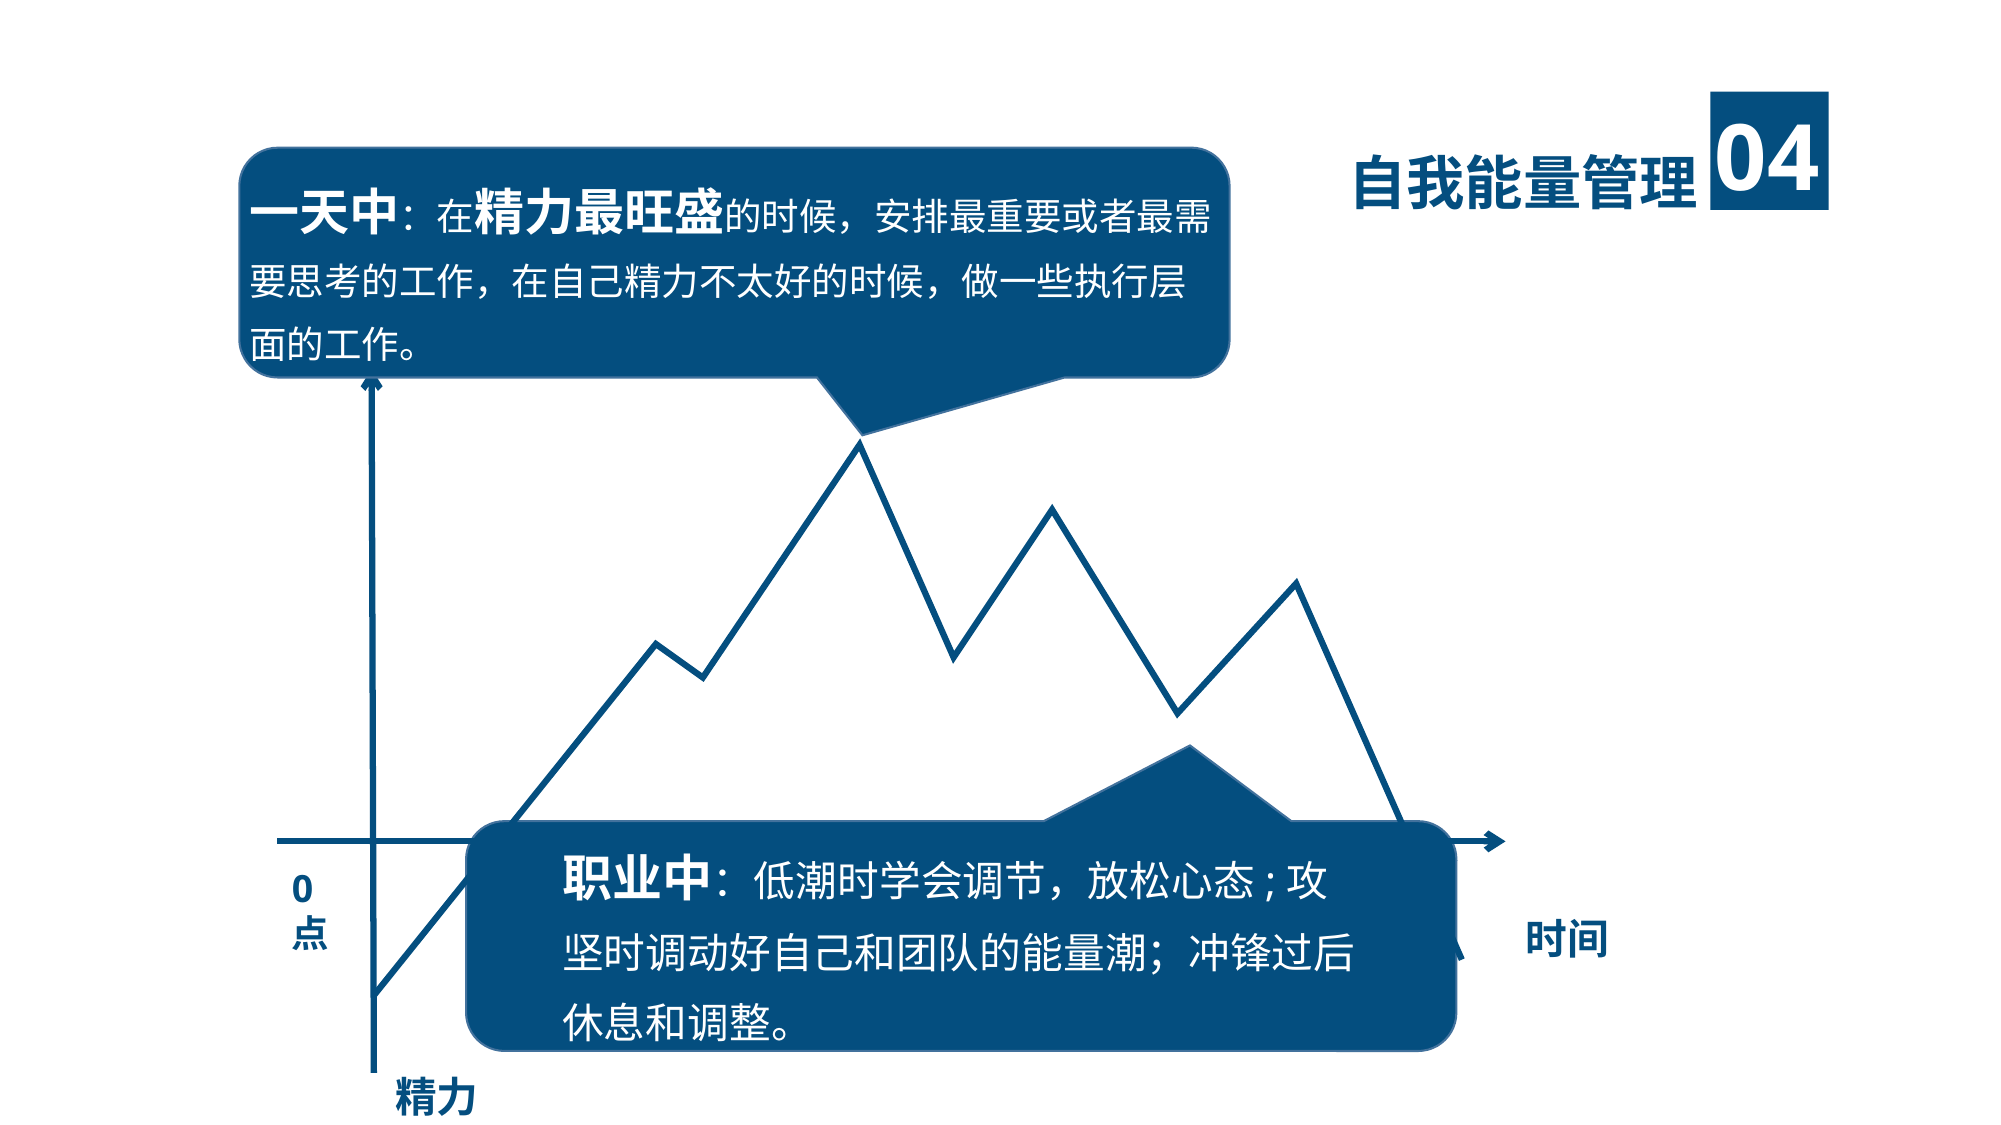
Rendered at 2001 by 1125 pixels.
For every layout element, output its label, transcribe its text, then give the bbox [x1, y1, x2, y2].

text_box 自我能量管理 [1298, 138, 1713, 224]
text_box 一天中：在精力最旺盛的时候，安排最重要或者最需要思考的工作，在自己精力不太好的时候，做一些执行层面的工作。 [234, 148, 1235, 374]
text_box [277, 369, 1655, 1125]
text_box [259, 374, 277, 379]
